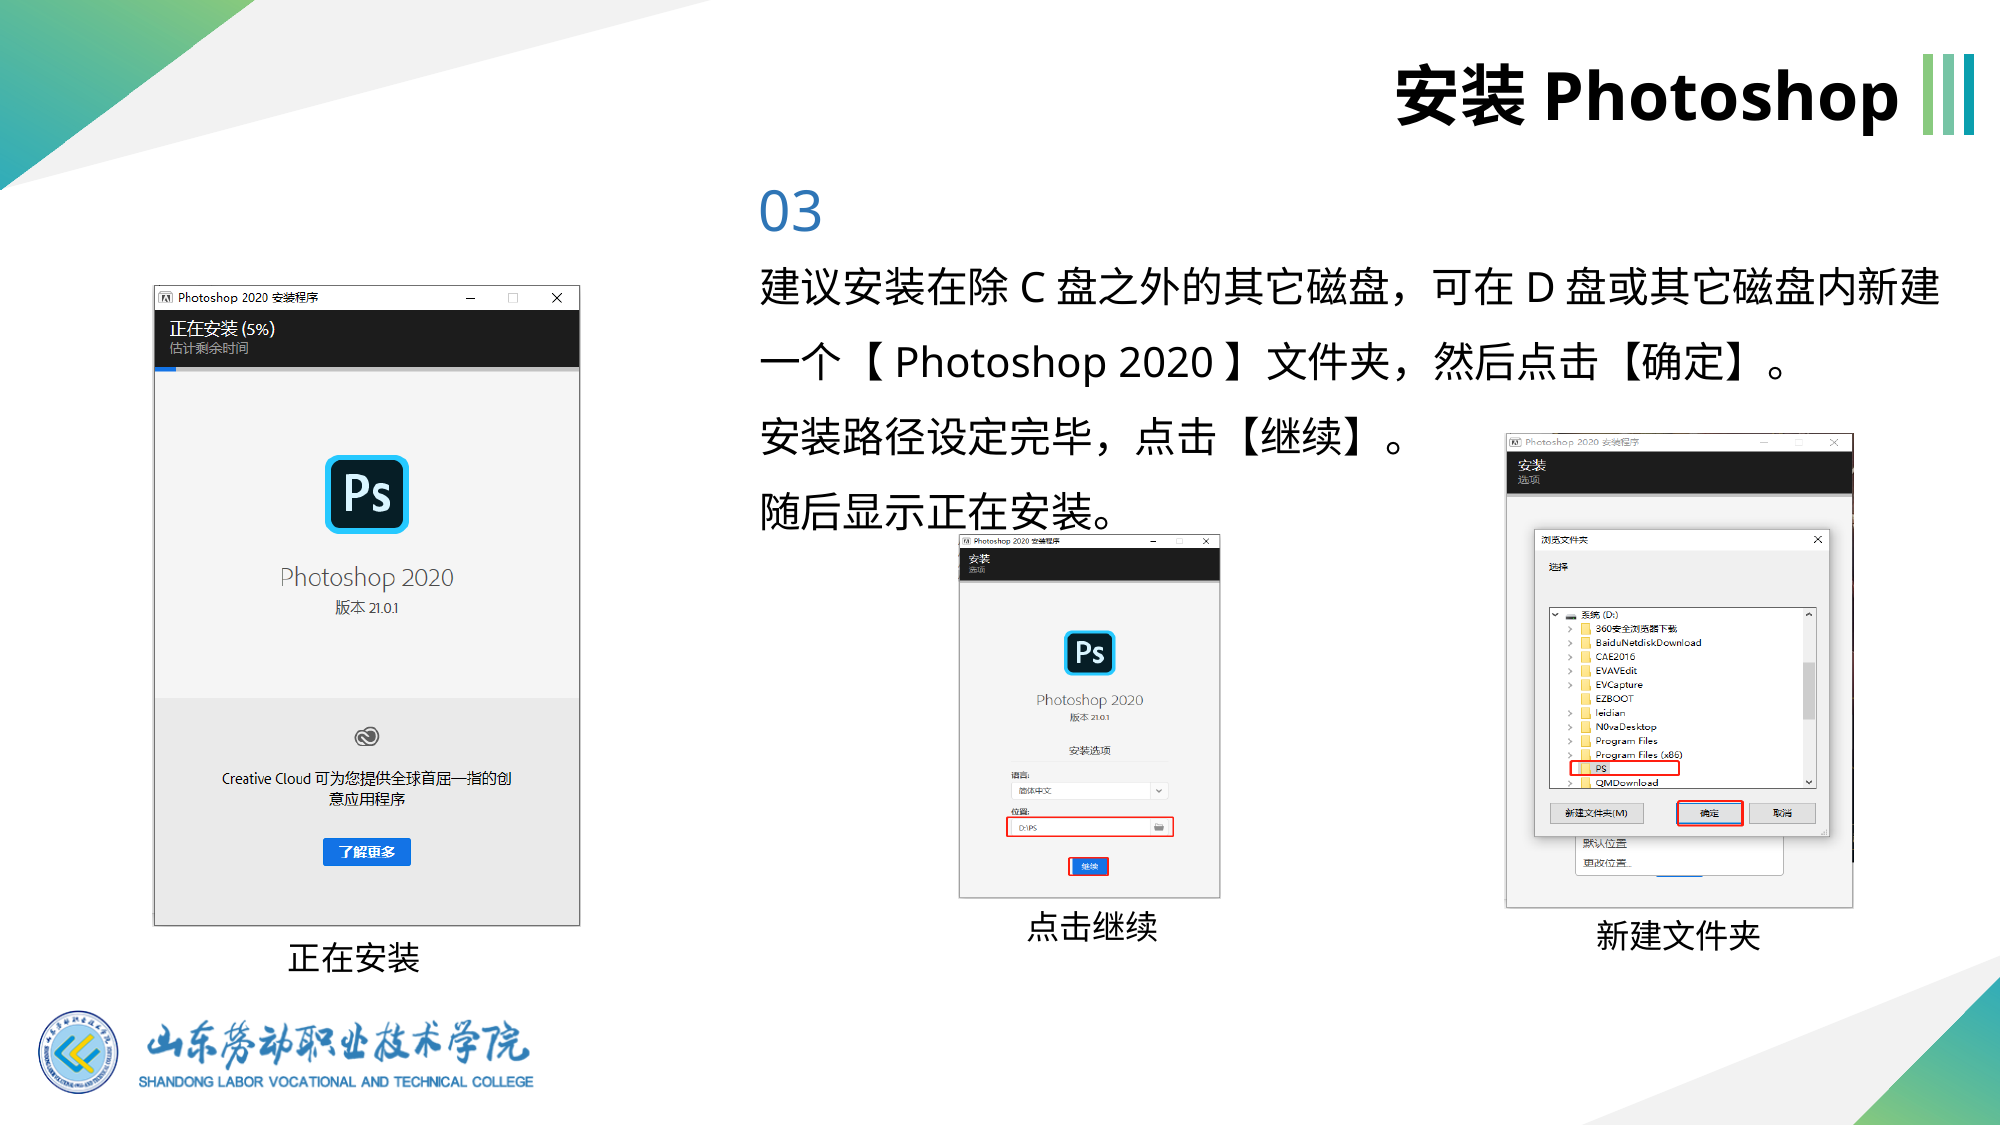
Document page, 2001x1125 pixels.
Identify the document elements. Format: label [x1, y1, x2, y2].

text_box [0, 0, 2000, 1125]
text_box [1928, 54, 1969, 136]
text_box [759, 174, 1959, 319]
picture [958, 534, 1221, 899]
picture [1504, 433, 1854, 909]
picture [38, 1010, 550, 1094]
picture [152, 285, 581, 927]
